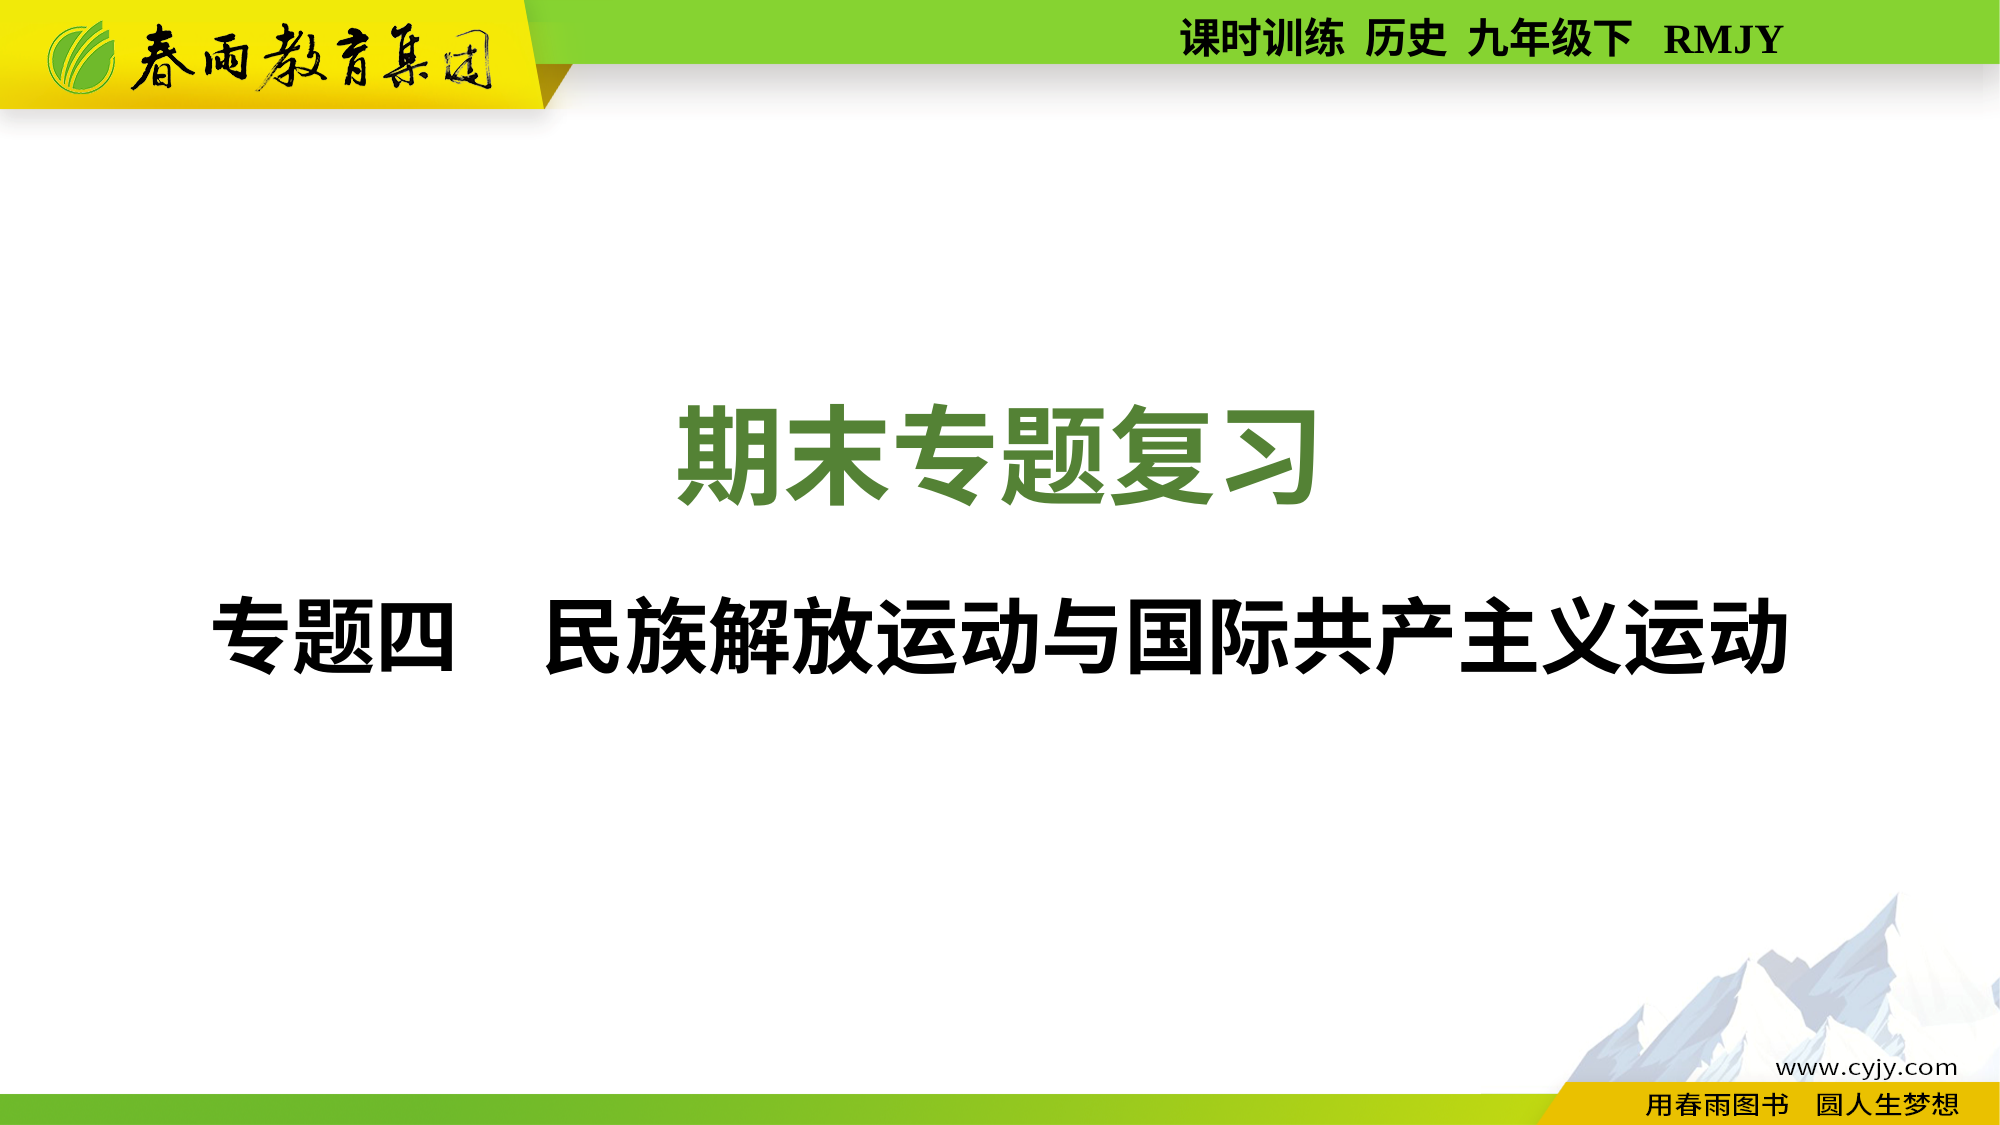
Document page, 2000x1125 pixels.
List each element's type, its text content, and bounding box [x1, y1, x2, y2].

text_box 专题四 民族解放运动与国际共产主义运动 [0, 527, 2000, 692]
picture [0, 0, 2000, 316]
picture [0, 692, 2000, 1125]
text_box 期末专题复习 [0, 316, 2000, 526]
